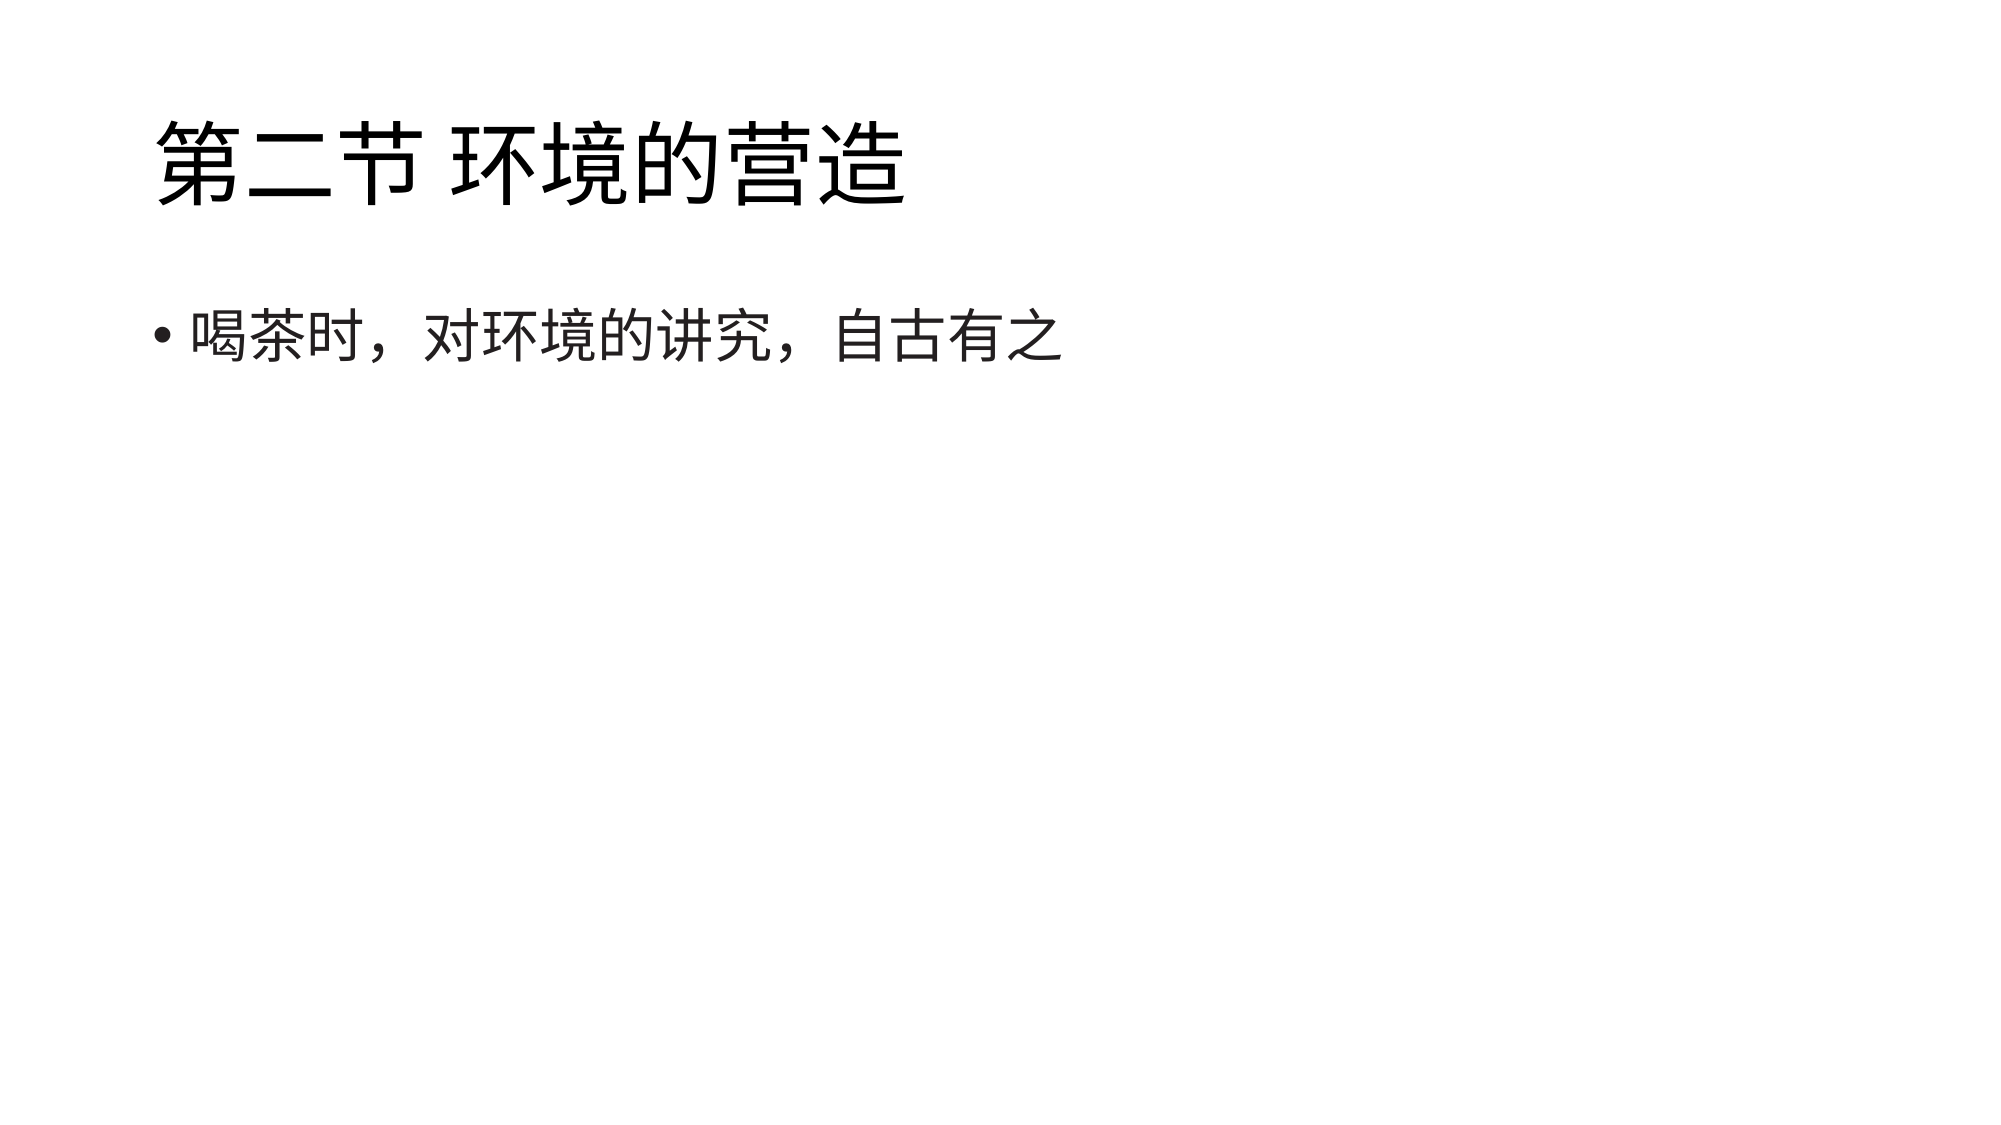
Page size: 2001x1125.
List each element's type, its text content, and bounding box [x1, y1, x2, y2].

list 喝茶时，对环境的讲究，自古有之 [137, 299, 1863, 1014]
title 第二节 环境的营造 [137, 59, 1863, 278]
